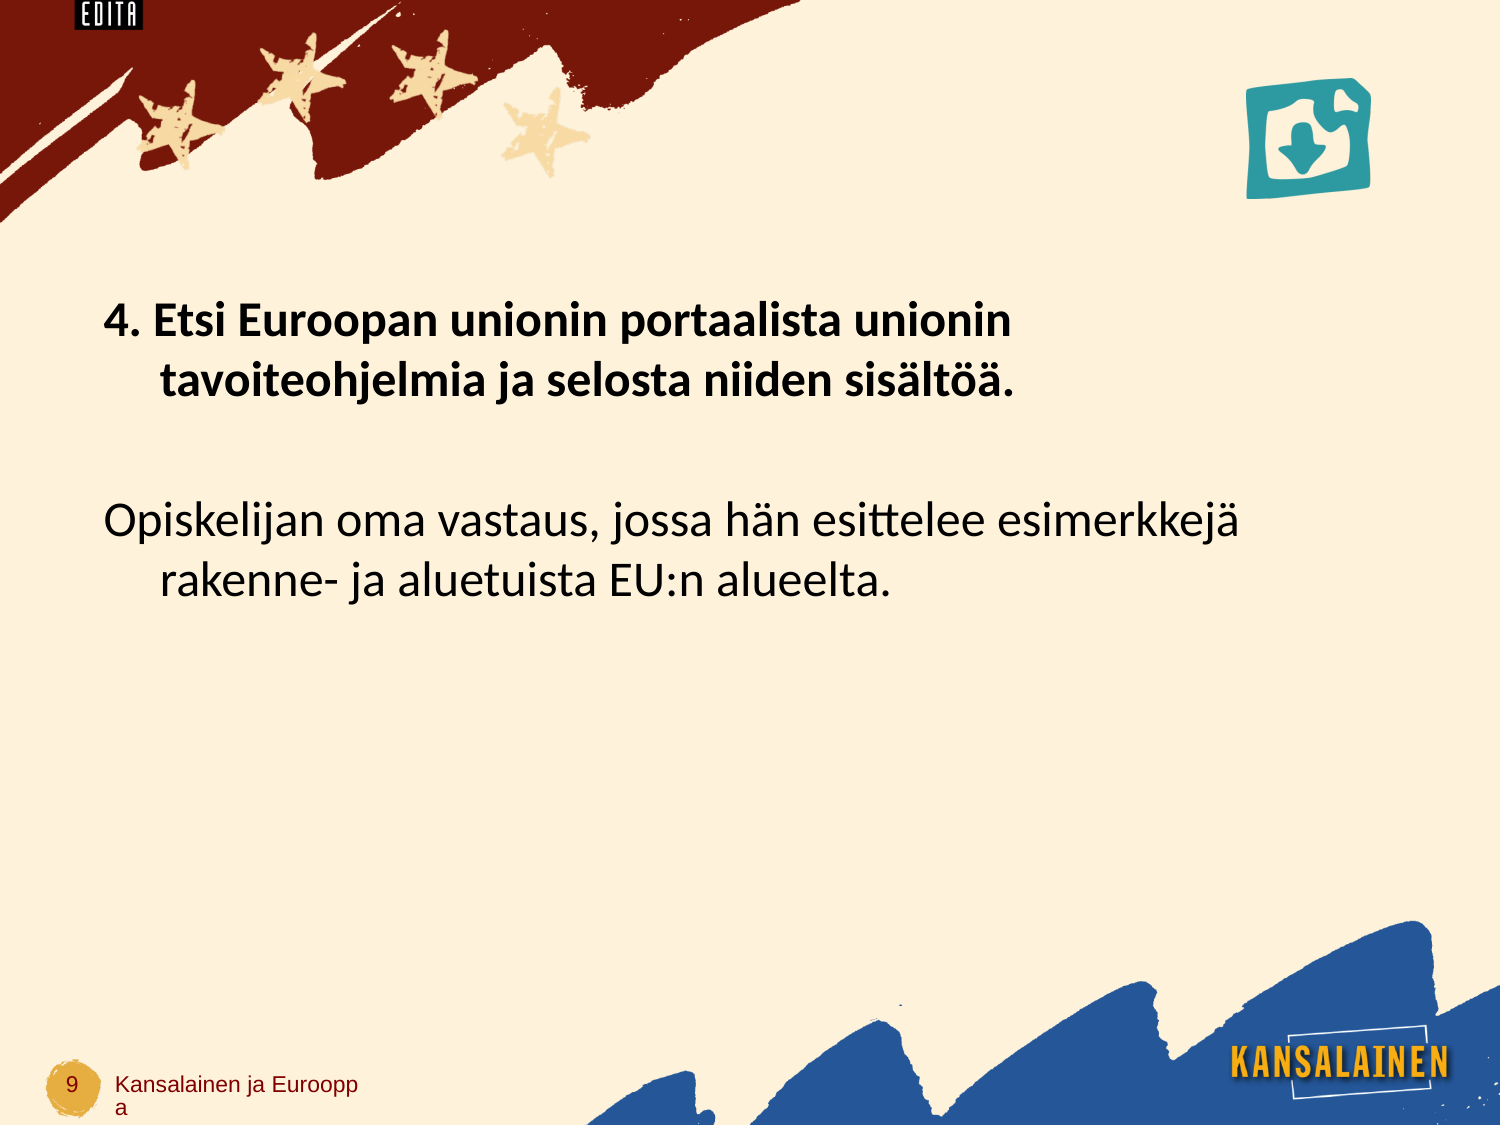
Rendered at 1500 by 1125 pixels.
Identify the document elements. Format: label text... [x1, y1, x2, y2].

picture [0, 0, 1500, 1125]
slide_number 9 [37, 1062, 99, 1125]
footer Kansalainen ja Eurooppa [99, 1062, 376, 1125]
list 4. Etsi Euroopan unionin portaalista unionin tavoiteohjelmia ja selosta niiden sisältöä. Opiskelijan oma vastaus, jossa hän esittelee esimerkkejä rakenne- ja aluetuista EU:n alueelta. [88, 278, 1351, 1088]
